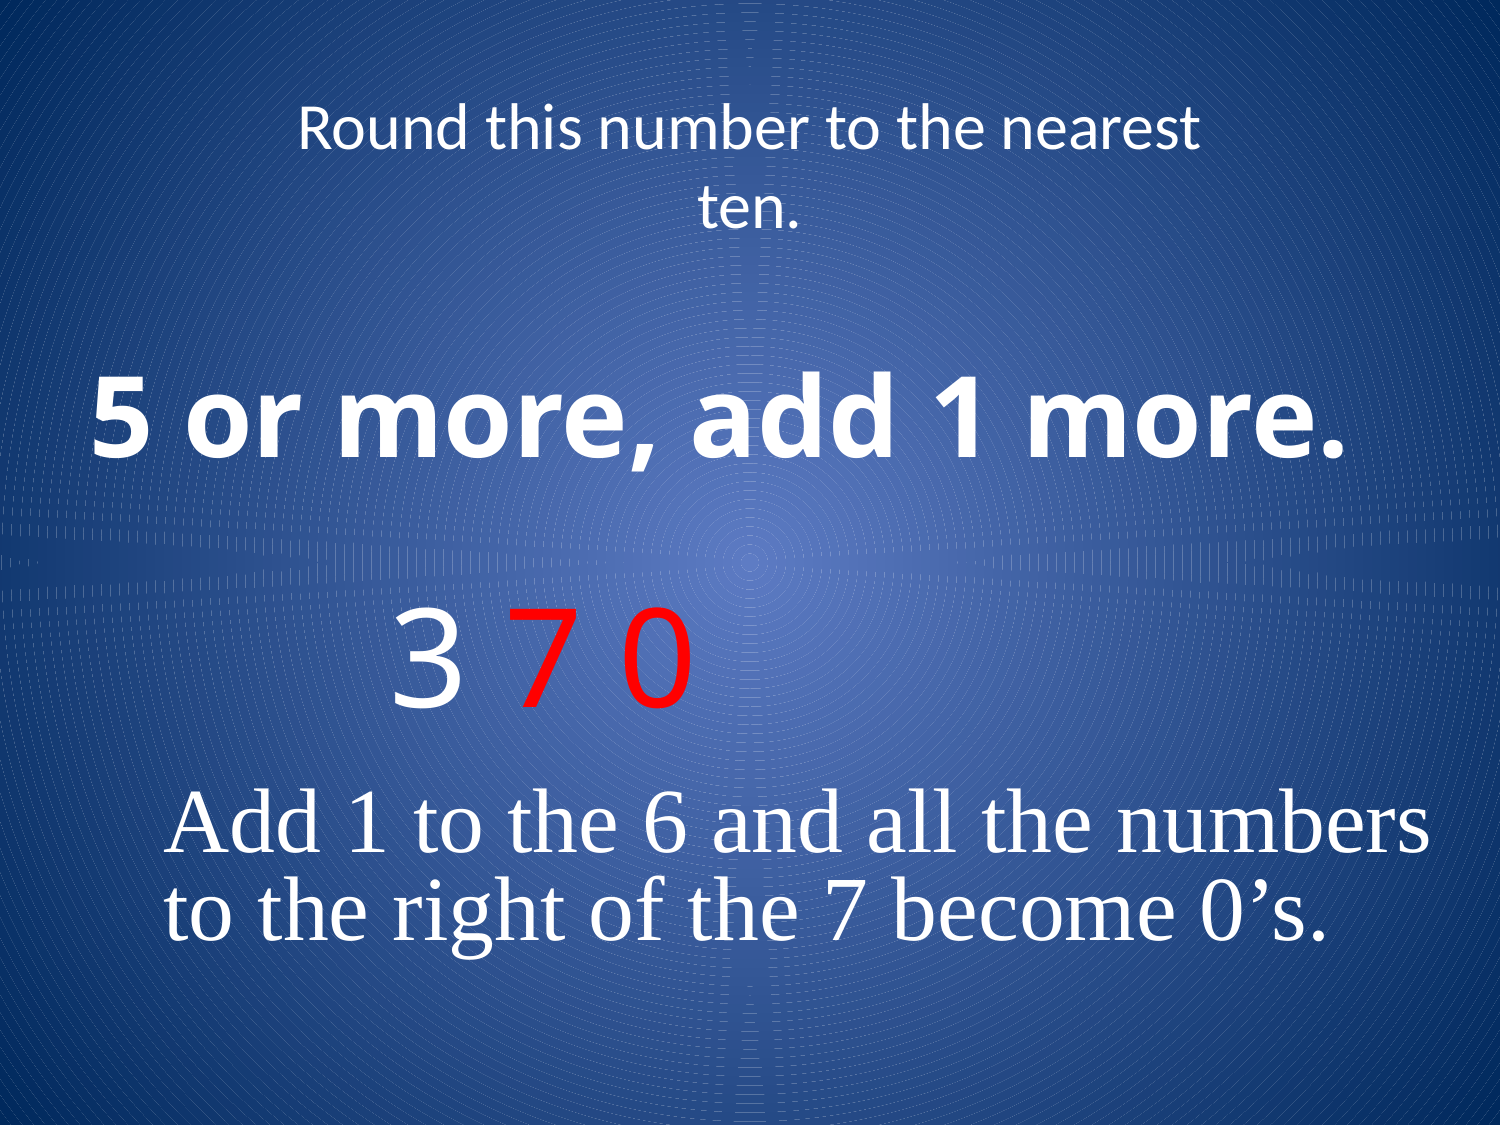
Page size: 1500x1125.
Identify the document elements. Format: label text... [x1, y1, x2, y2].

text_box Add 1 to the 6 and all the numbers to the right of the 7 become 0’s. [148, 774, 1450, 966]
title Round this number to the nearest ten. [0, 75, 1500, 250]
text_box 3 7 0 [374, 562, 1113, 743]
text_box 5 or more, add 1 more. [74, 337, 1425, 548]
